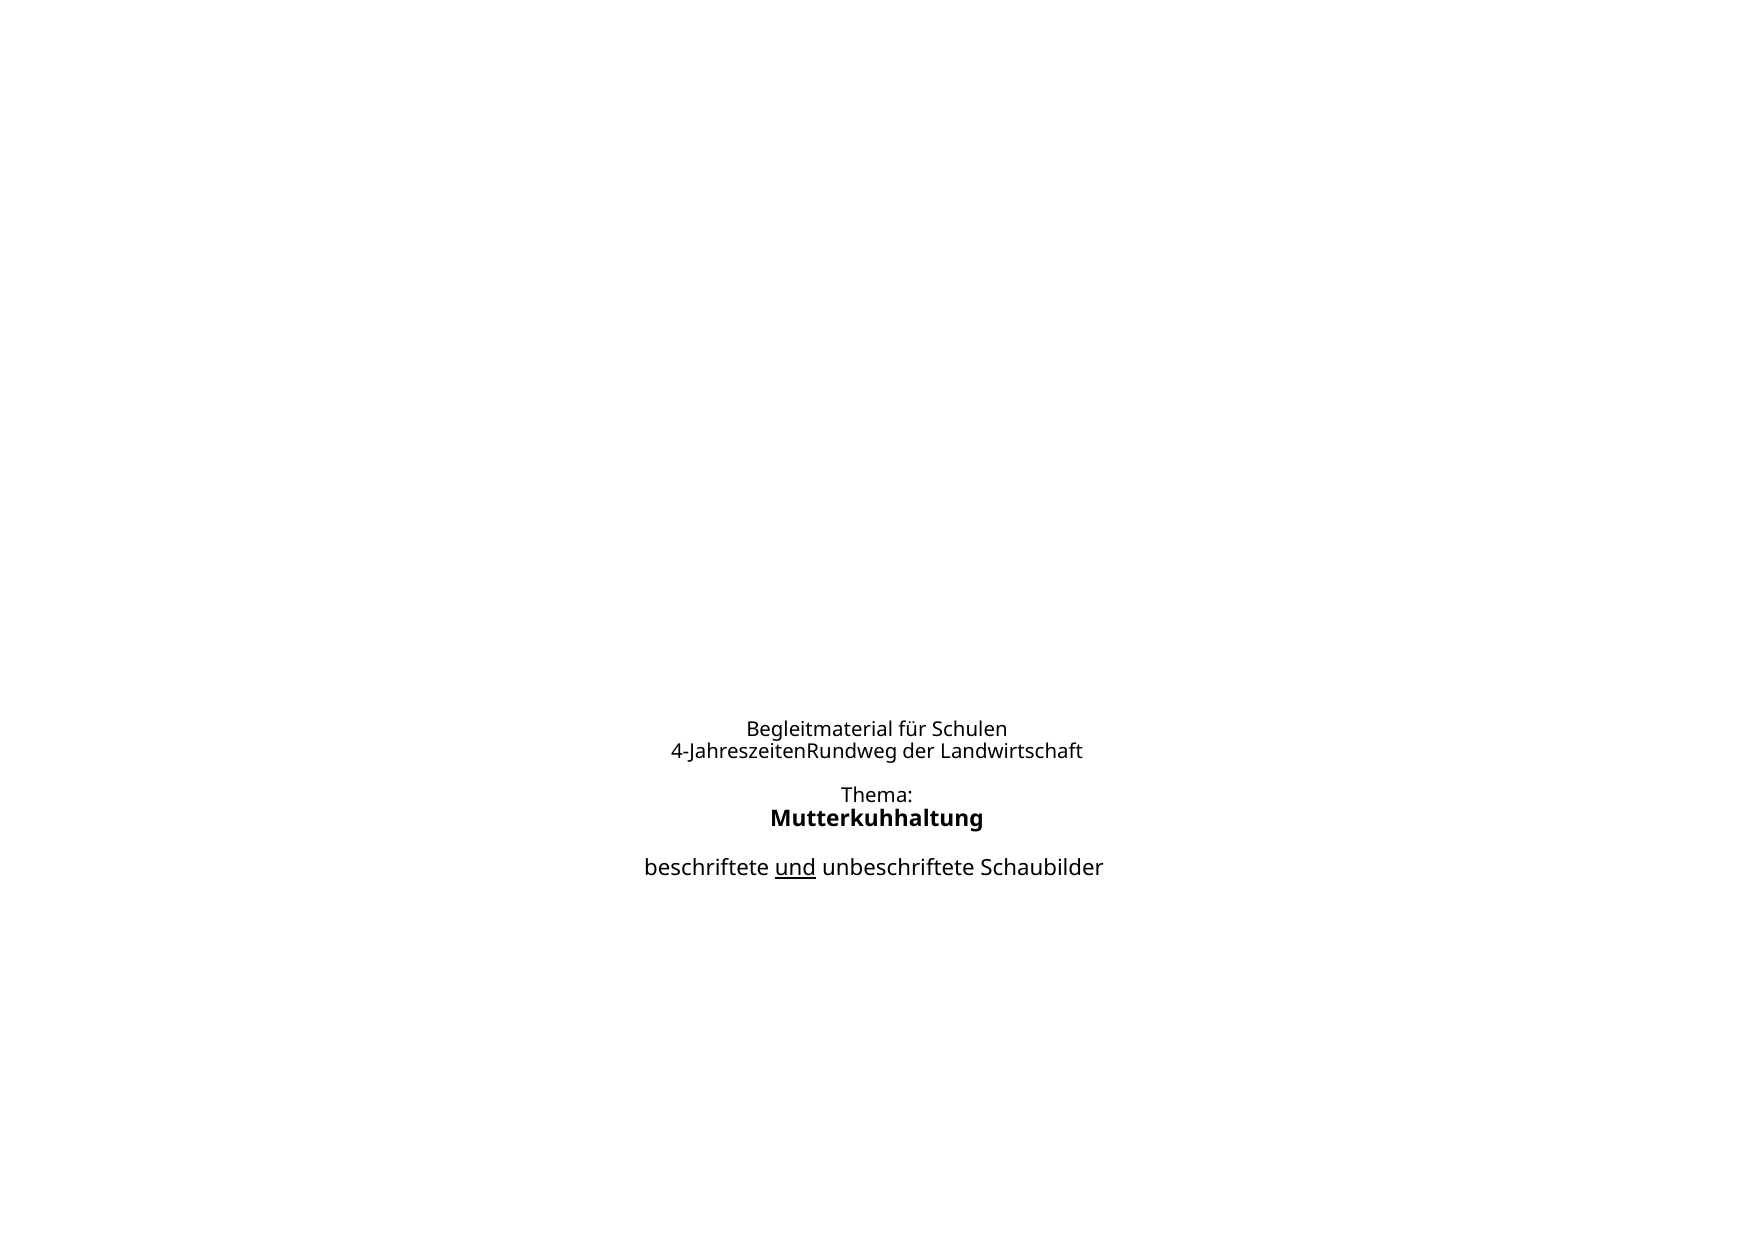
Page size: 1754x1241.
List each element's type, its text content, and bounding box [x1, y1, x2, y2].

title Begleitmaterial für Schulen 4-JahreszeitenRundweg der Landwirtschaft Thema: Mutterkuhhaltung beschriftete und unbeschriftete Schaubilder [219, 710, 1535, 902]
